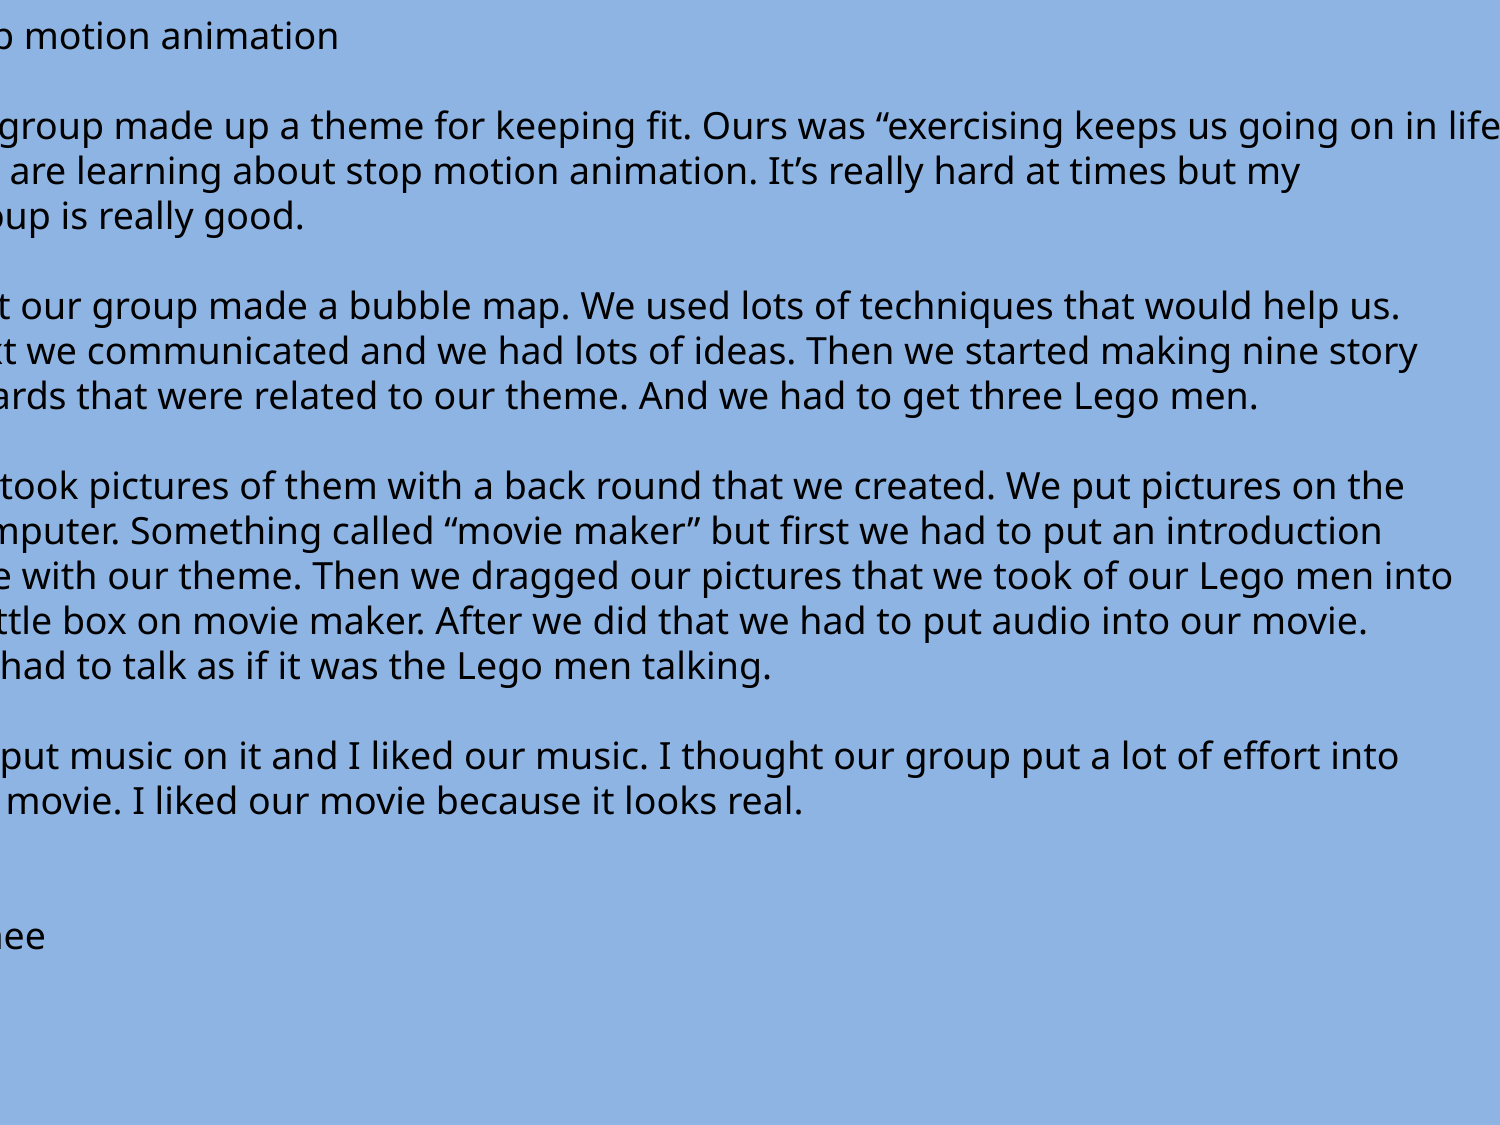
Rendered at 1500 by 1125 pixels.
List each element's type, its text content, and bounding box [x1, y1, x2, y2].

text_box Stop motion animation My group made up a theme for keeping fit. Ours was “exercising keeps us going on in life.” We are learning about stop motion animation. It’s really hard at times but my group is really good. First our group made a bubble map. We used lots of techniques that would help us. Next we communicated and we had lots of ideas. Then we started making nine story boards that were related to our theme. And we had to get three Lego men. We took pictures of them with a back round that we created. We put pictures on the computer. Something called “movie maker” but first we had to put an introduction title with our theme. Then we dragged our pictures that we took of our Lego men into a little box on movie maker. After we did that we had to put audio into our movie. We had to talk as if it was the Lego men talking. We put music on it and I liked our music. I thought our group put a lot of effort into our movie. I liked our movie because it looks real. Ronee [0, 4, 1500, 965]
